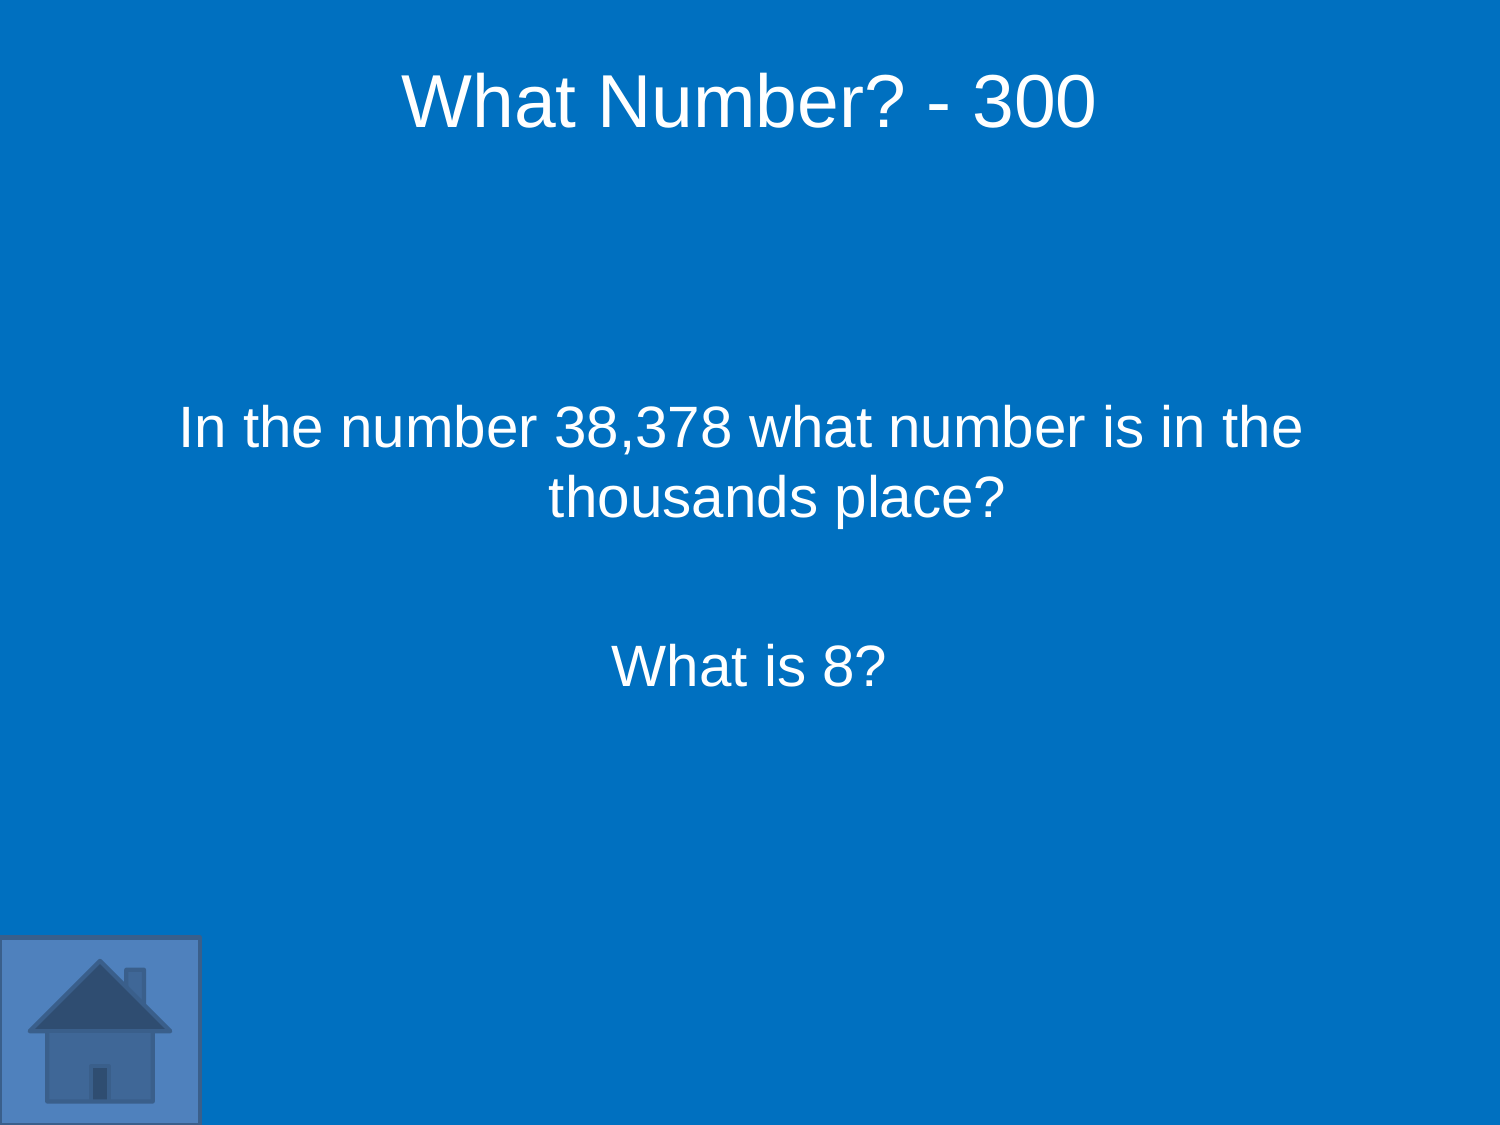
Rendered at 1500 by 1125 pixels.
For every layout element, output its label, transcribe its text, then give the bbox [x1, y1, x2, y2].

text_box What Number? - 300 [74, 45, 1425, 233]
text_box In the number 38,378 what number is in the thousands place? What is 8? [74, 249, 1425, 1088]
text_box [0, 935, 202, 1125]
